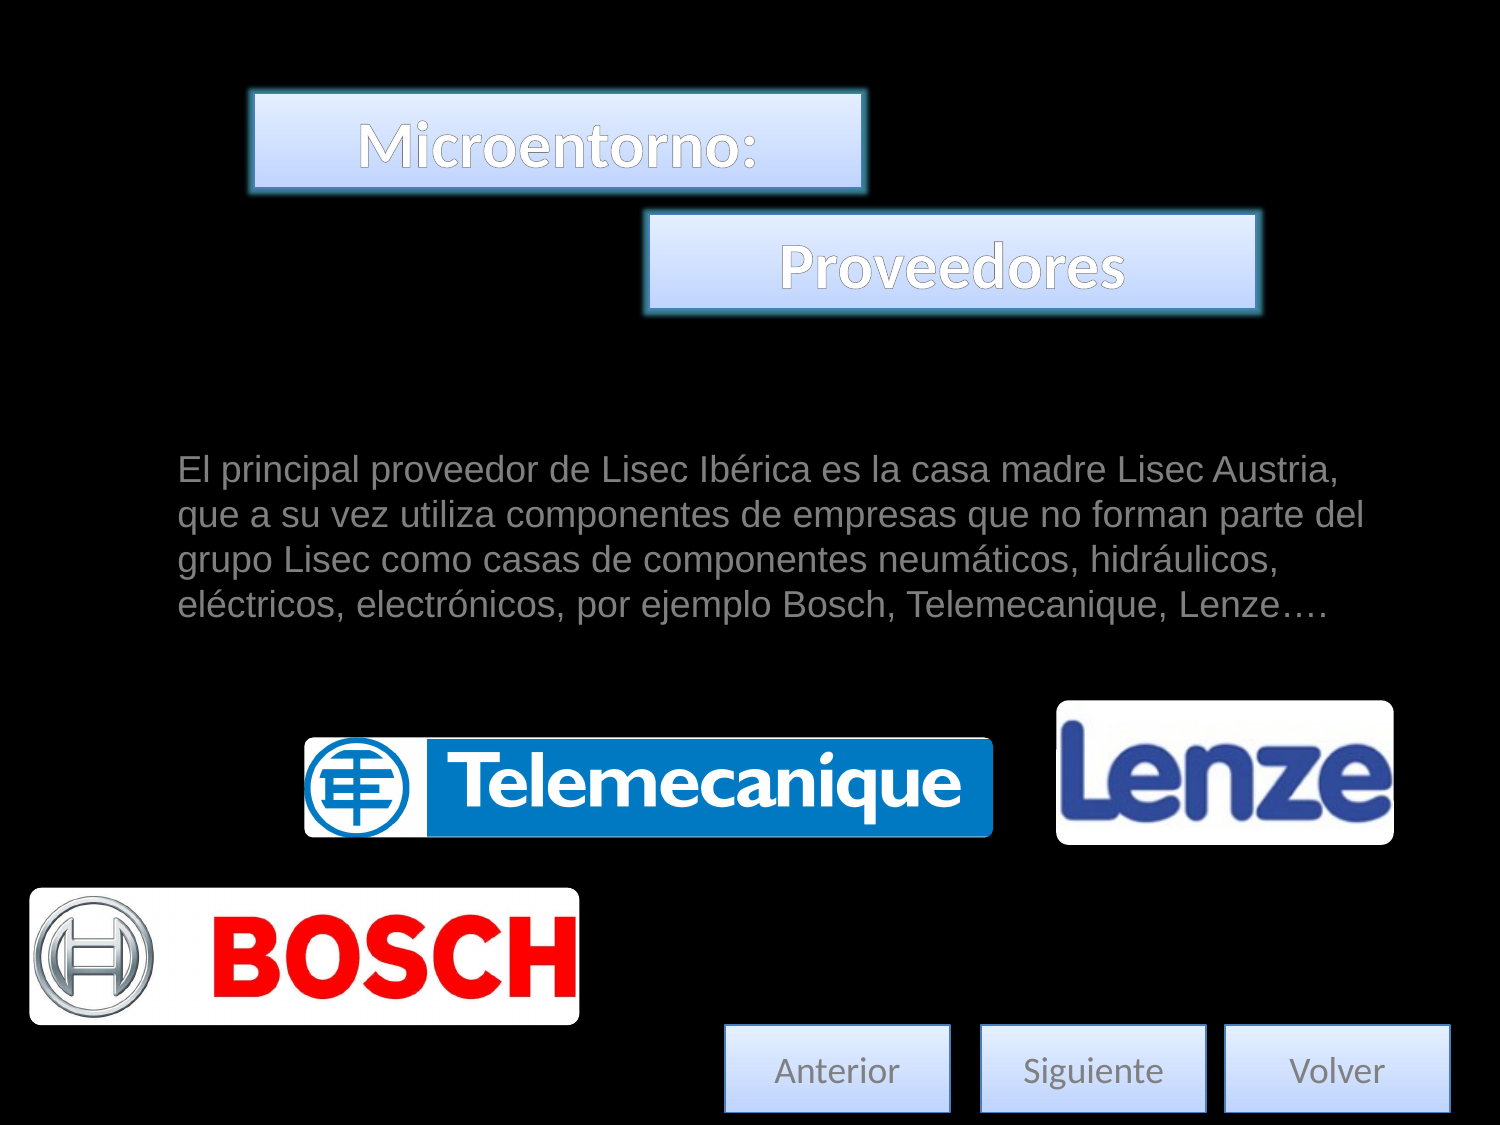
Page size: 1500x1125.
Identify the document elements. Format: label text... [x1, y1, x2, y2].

picture [304, 737, 994, 838]
picture [29, 887, 580, 1026]
text_box Anterior [724, 1024, 951, 1113]
text_box Siguiente [980, 1024, 1207, 1113]
picture [1055, 700, 1394, 846]
text_box El principal proveedor de Lisec Ibérica es la casa madre Lisec Austria, que a su vez utiliza componentes de empresas que no forman parte del grupo Lisec como casas de componentes neumáticos, hidráulicos, eléctricos, electrónicos, por ejemplo Bosch, Telemecanique, Lenze…. [162, 437, 1413, 633]
text_box Microentorno: [253, 93, 862, 189]
text_box Volver [1224, 1024, 1451, 1113]
text_box Proveedores [648, 214, 1257, 310]
